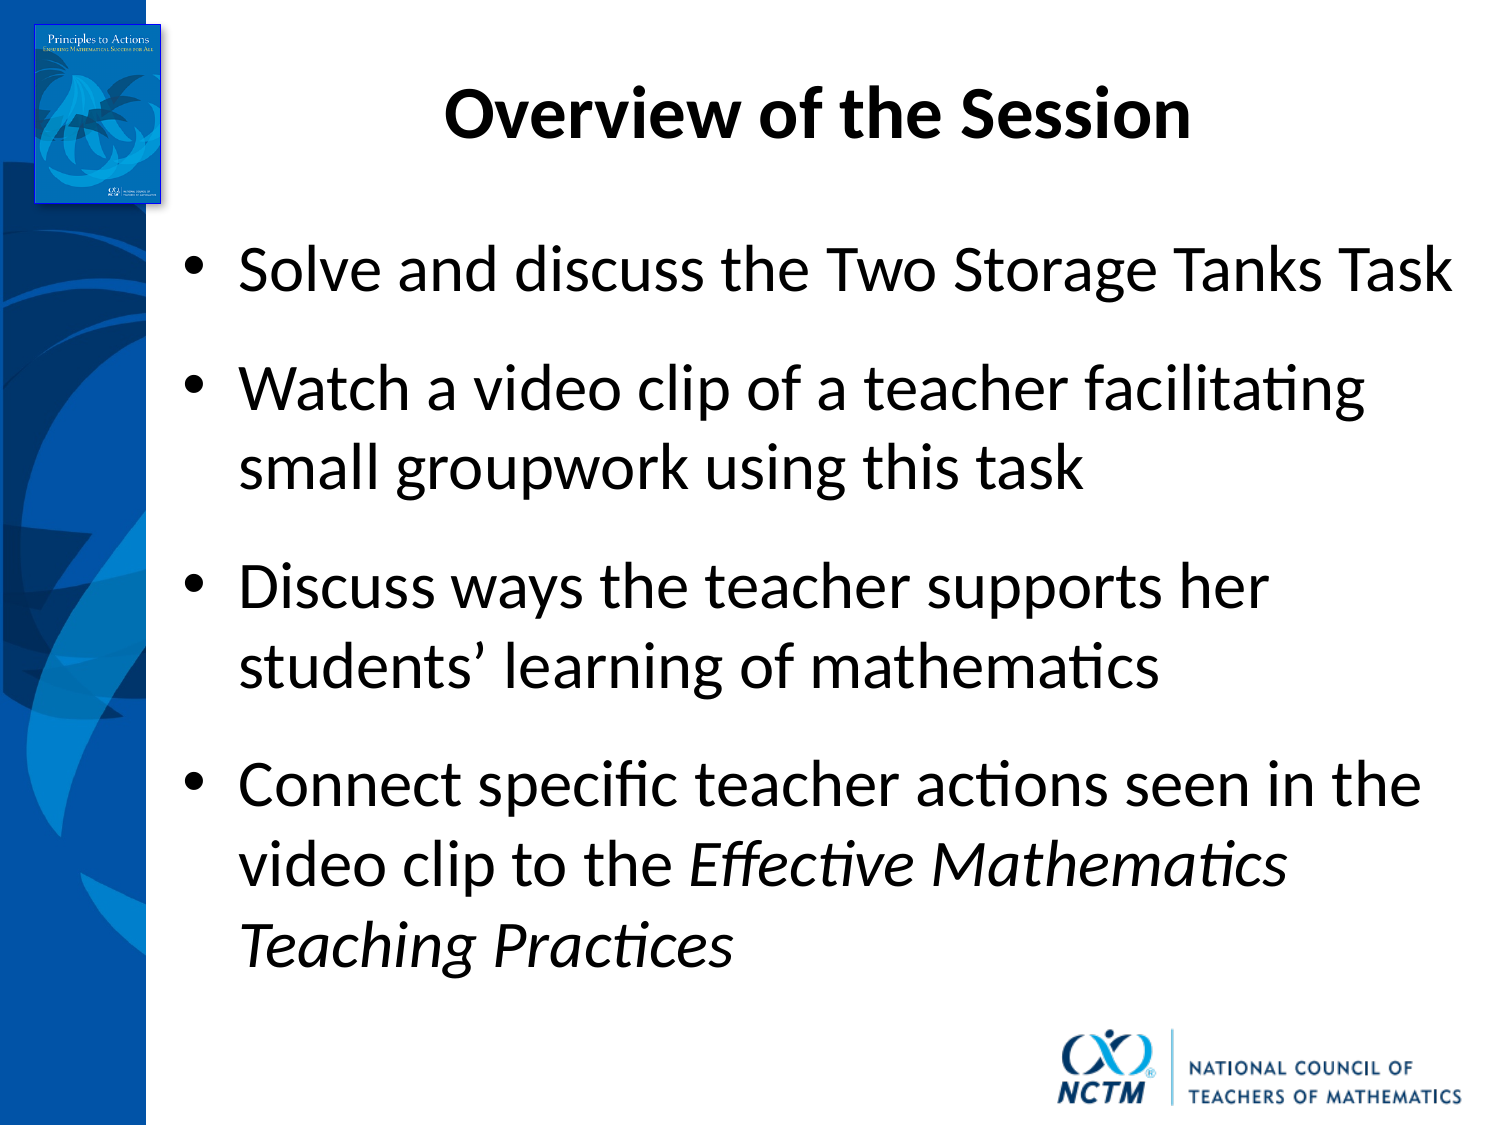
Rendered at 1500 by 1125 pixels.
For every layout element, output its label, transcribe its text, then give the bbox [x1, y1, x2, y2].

picture [35, 25, 160, 203]
title Overview of the Session [167, 45, 1470, 173]
list Solve and discuss the Two Storage Tanks Task Watch a video clip of a teacher facilitating small groupwork using this task Discuss ways the teacher supports her students’ learning of mathematics Connect specific teacher actions seen in the video clip to the Effective Mathematics Teaching Practices [167, 217, 1470, 1005]
picture [0, 0, 146, 1125]
